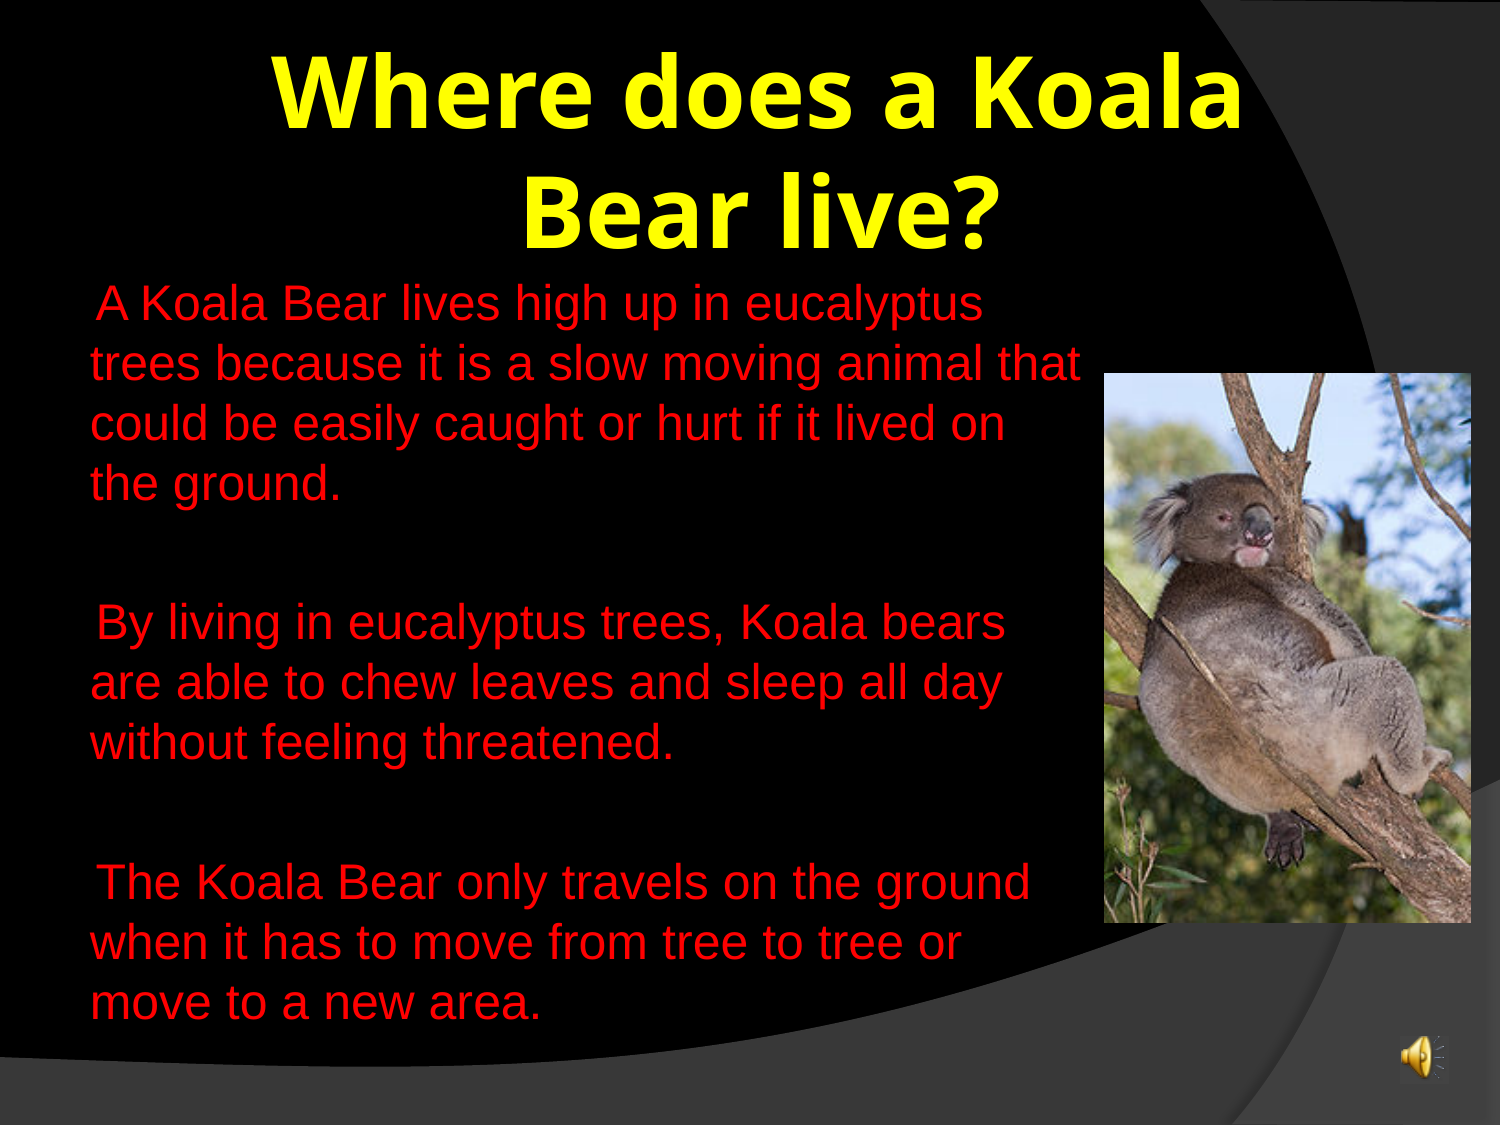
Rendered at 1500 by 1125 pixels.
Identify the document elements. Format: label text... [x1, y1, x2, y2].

picture [1104, 373, 1471, 924]
list A Koala Bear lives high up in eucalyptus trees because it is a slow moving animal that could be easily caught or hurt if it lived on the ground. By living in eucalyptus trees, Koala bears are able to chew leaves and sleep all day without feeling threatened. The Koala Bear only travels on the ground when it has to move from tree to tree or move to a new area. [75, 262, 1105, 1059]
title Where does a Koala Bear live? [147, 54, 1373, 243]
picture [1399, 1034, 1450, 1086]
